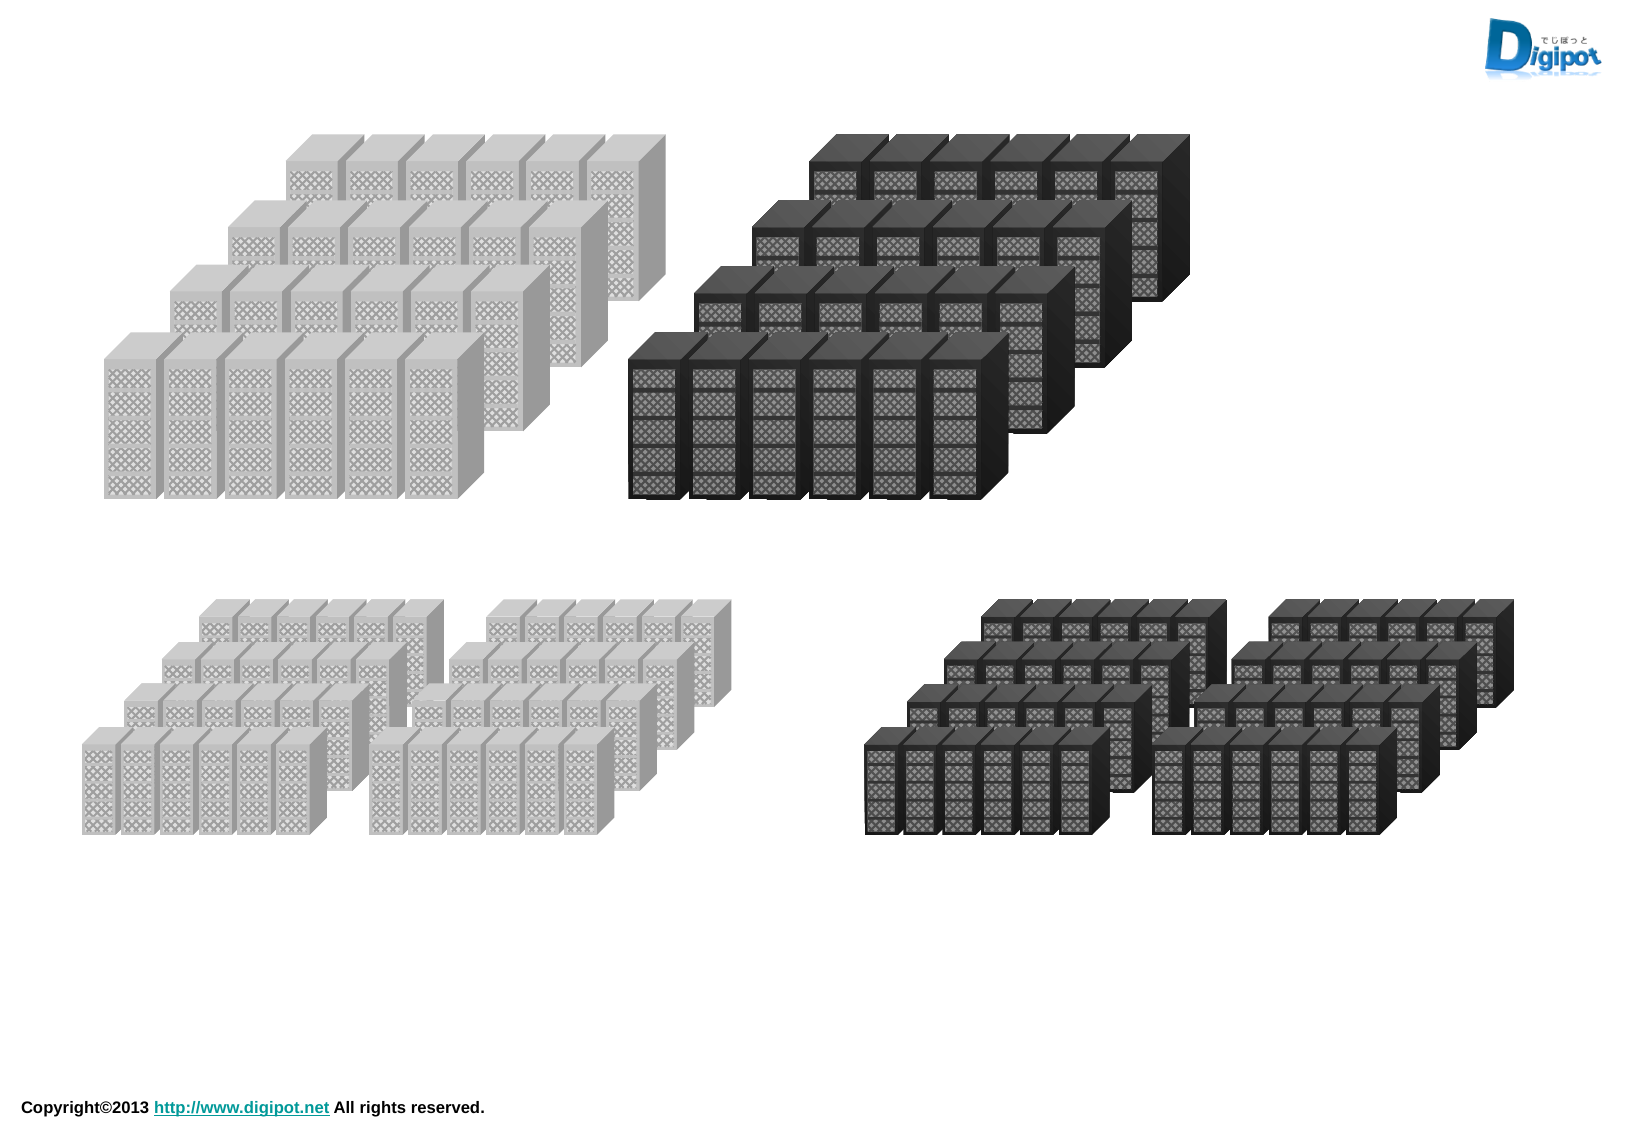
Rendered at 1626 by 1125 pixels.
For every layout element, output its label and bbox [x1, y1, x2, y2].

text_box [864, 599, 1514, 835]
text_box [81, 599, 732, 835]
text_box [628, 134, 1190, 500]
text_box [103, 134, 626, 500]
picture [1485, 18, 1602, 82]
